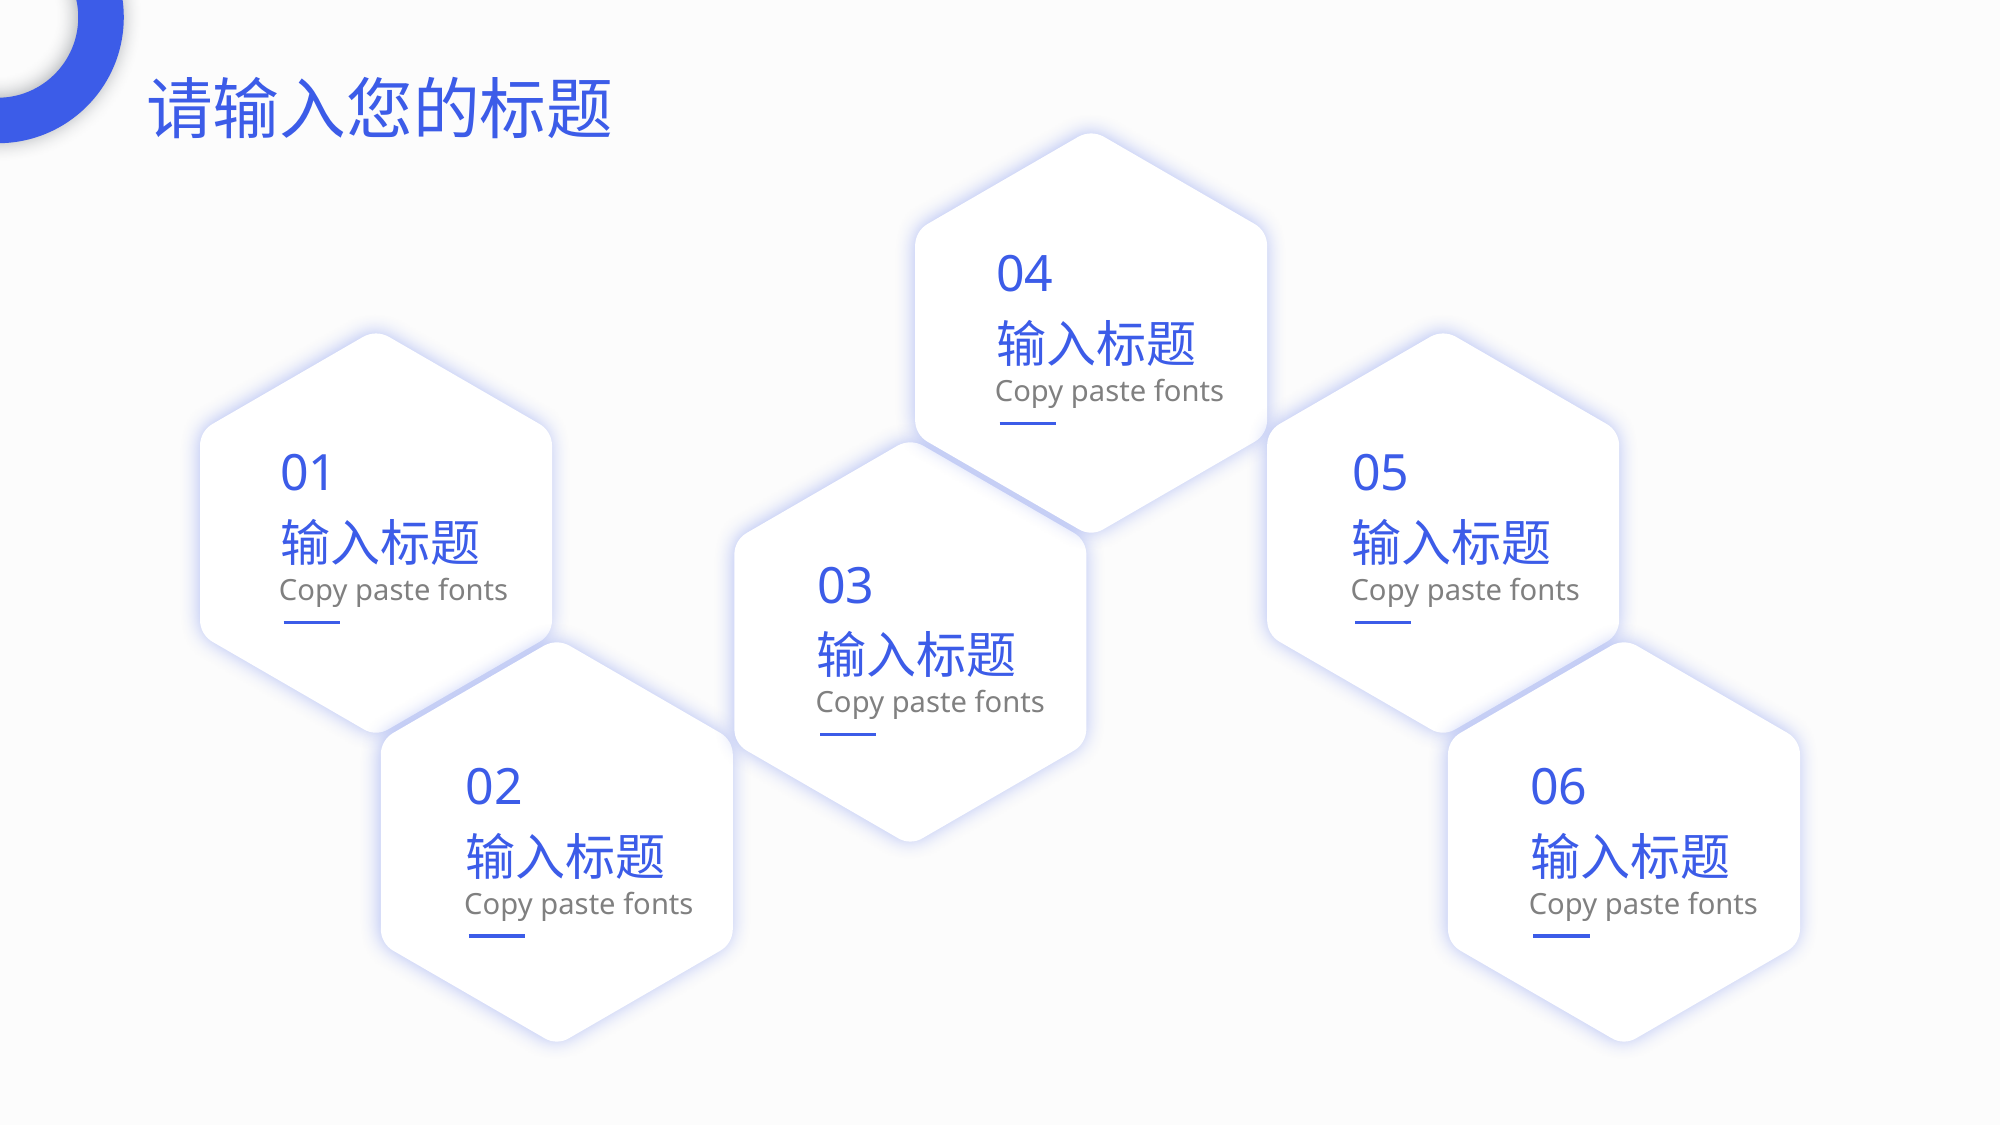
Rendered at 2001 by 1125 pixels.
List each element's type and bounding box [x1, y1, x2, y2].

text_box [1267, 333, 1629, 733]
text_box [0, 0, 825, 156]
text_box [915, 133, 1274, 533]
text_box [734, 442, 1094, 842]
text_box [199, 333, 558, 733]
text_box [380, 642, 743, 1042]
text_box [1447, 642, 1807, 1042]
